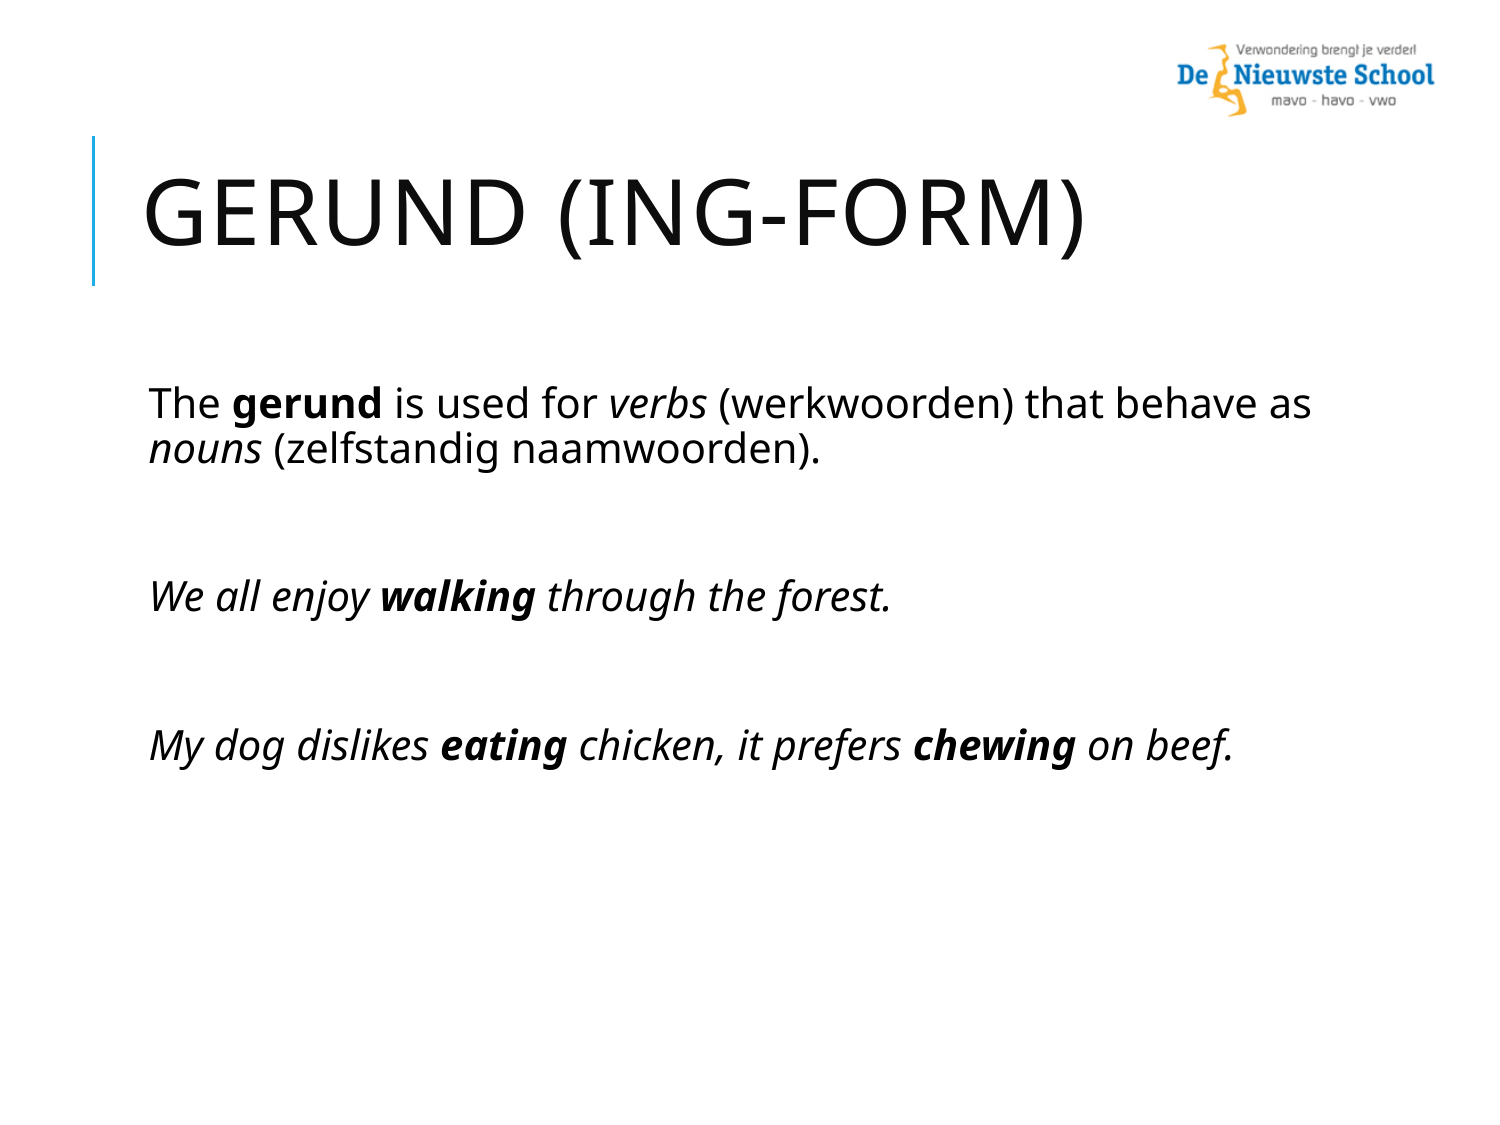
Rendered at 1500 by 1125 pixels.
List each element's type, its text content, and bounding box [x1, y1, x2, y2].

list The gerund is used for verbs (werkwoorden) that behave as nouns (zelfstandig naamwoorden). We all enjoy walking through the forest. My dog dislikes eating chicken, it prefers chewing on beef. [126, 375, 1322, 1035]
picture [1174, 18, 1437, 139]
title Gerund (ing-form) [126, 96, 1322, 342]
